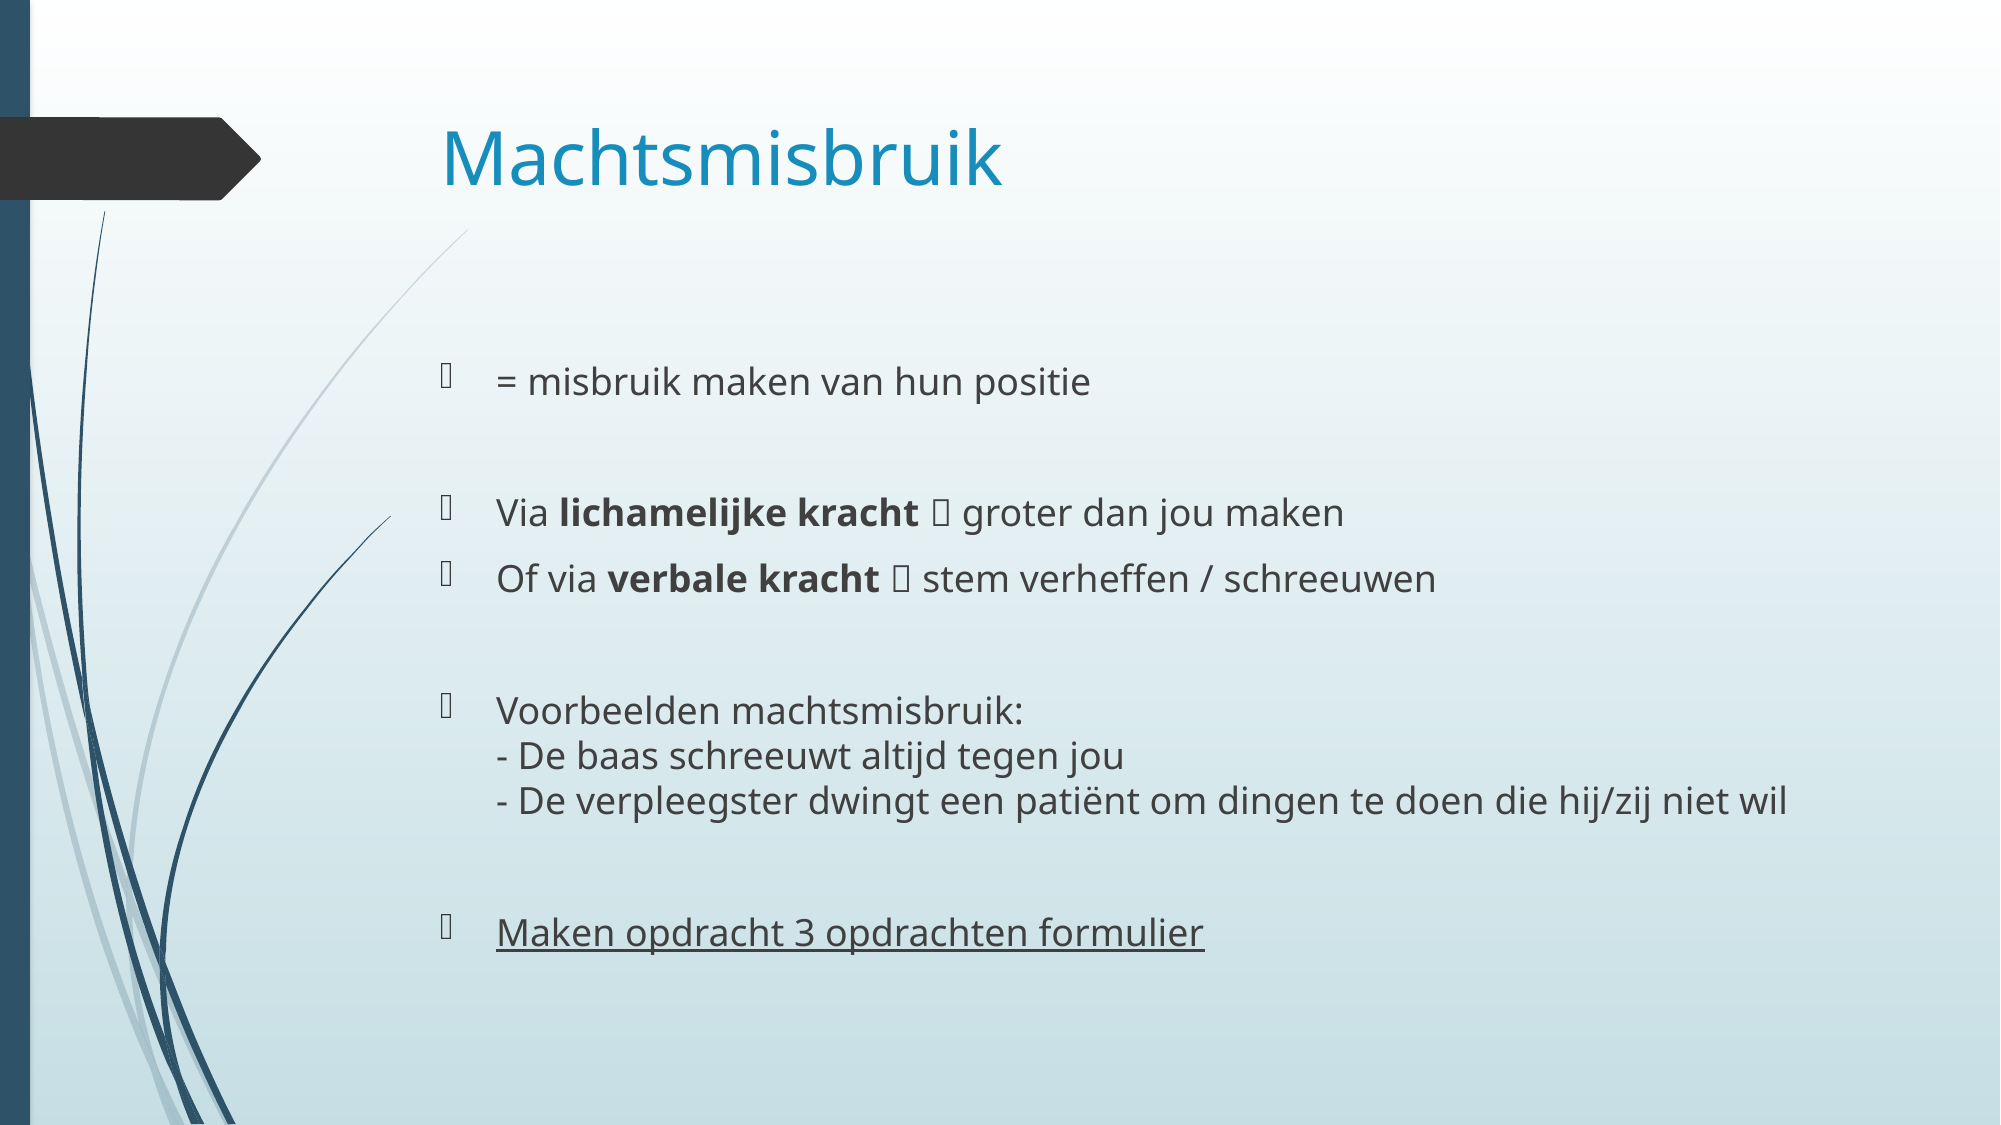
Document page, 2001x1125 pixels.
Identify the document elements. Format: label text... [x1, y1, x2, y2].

title Machtsmisbruik [425, 102, 1888, 313]
list = misbruik maken van hun positie Via lichamelijke kracht  groter dan jou maken Of via verbale kracht  stem verheffen / schreeuwen Voorbeelden machtsmisbruik: - De baas schreeuwt altijd tegen jou - De verpleegster dwingt een patiënt om dingen te doen die hij/zij niet wil Maken opdracht 3 opdrachten formulier [424, 350, 1888, 970]
